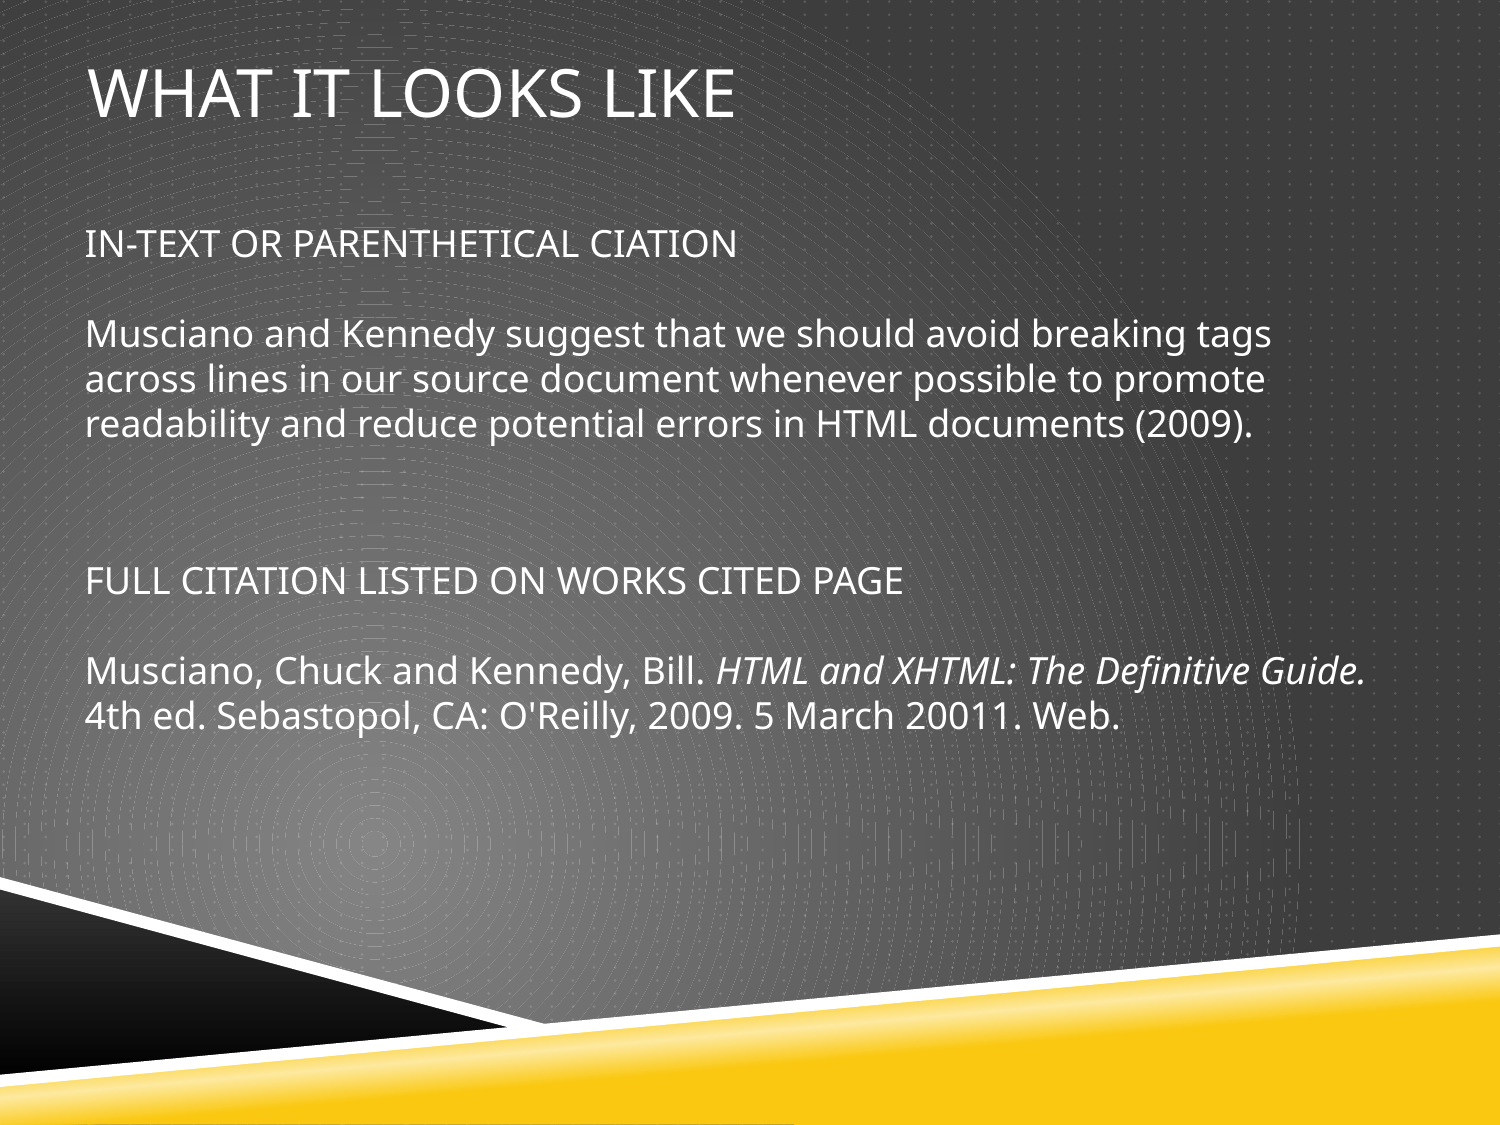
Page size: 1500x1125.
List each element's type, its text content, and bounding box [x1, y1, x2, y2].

text_box What it looks like [87, 47, 1363, 135]
text_box IN-TEXT OR PARENTHETICAL CIATION Musciano and Kennedy suggest that we should avoid breaking tags across lines in our source document whenever possible to promote readability and reduce potential errors in HTML documents (2009). [69, 212, 1400, 453]
text_box FULL CITATION LISTED ON WORKS CITED PAGE Musciano, Chuck and Kennedy, Bill. HTML and XHTML: The Definitive Guide. 4th ed. Sebastopol, CA: O'Reilly, 2009. 5 March 20011. Web. [69, 549, 1415, 745]
